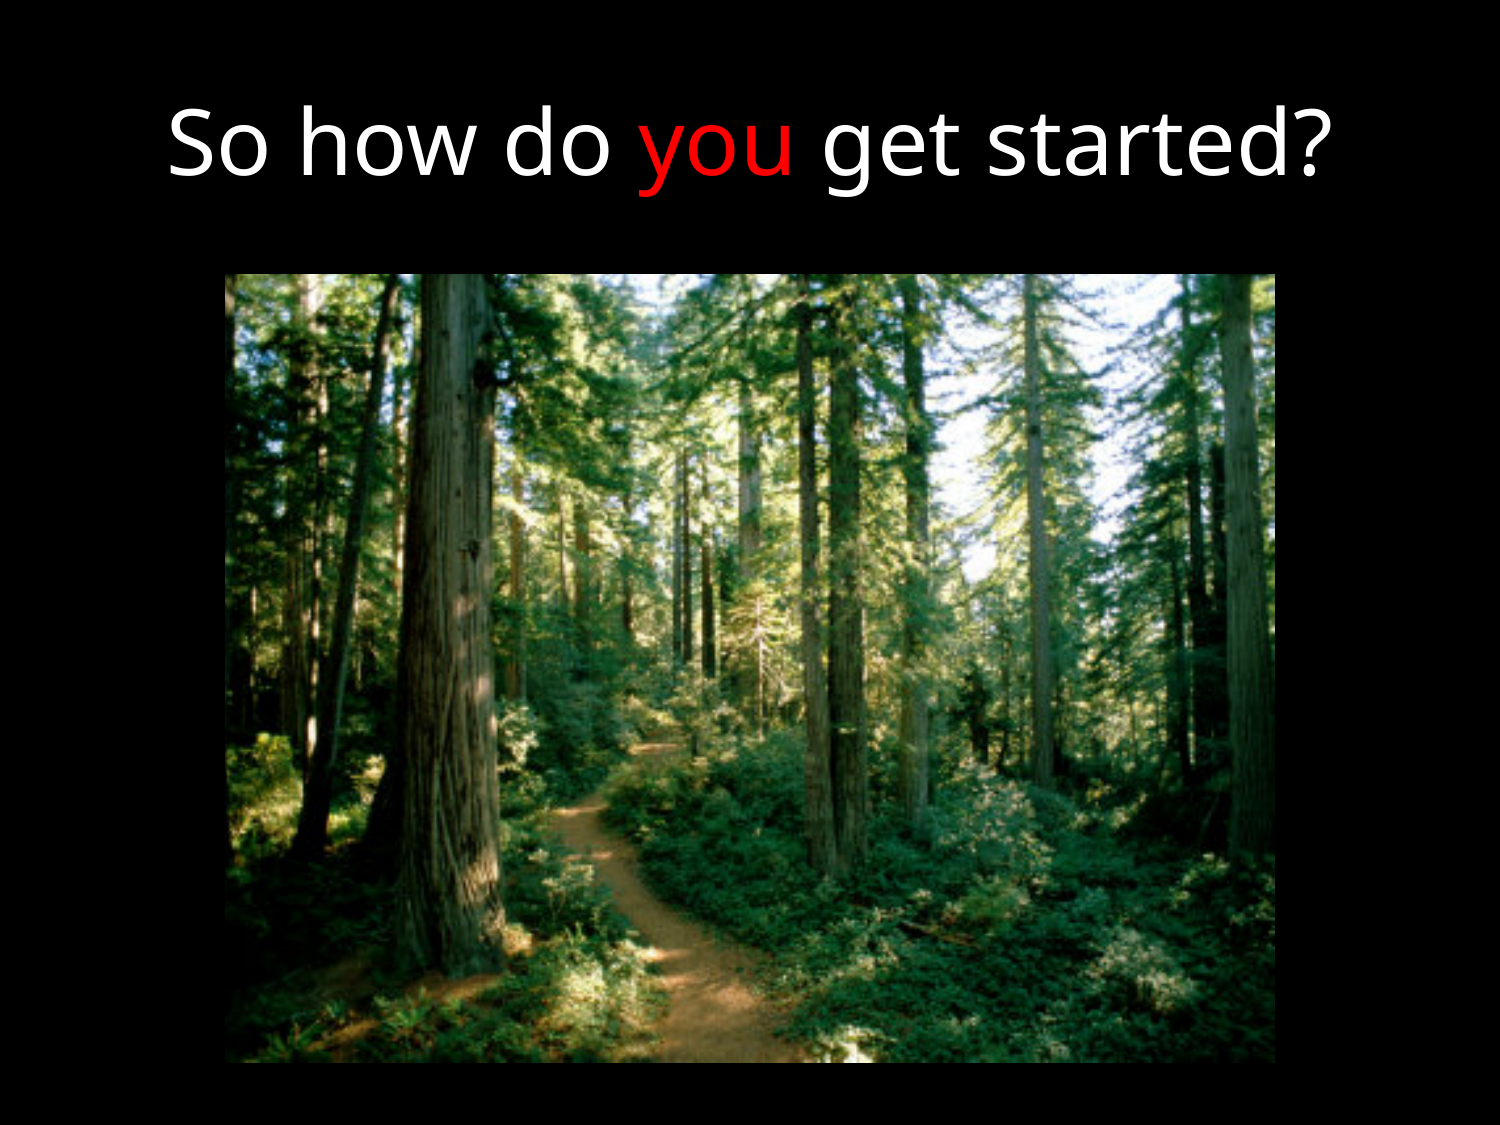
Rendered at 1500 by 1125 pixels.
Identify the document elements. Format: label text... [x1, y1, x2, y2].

title So how do you get started? [74, 44, 1426, 233]
picture [224, 274, 1276, 1063]
